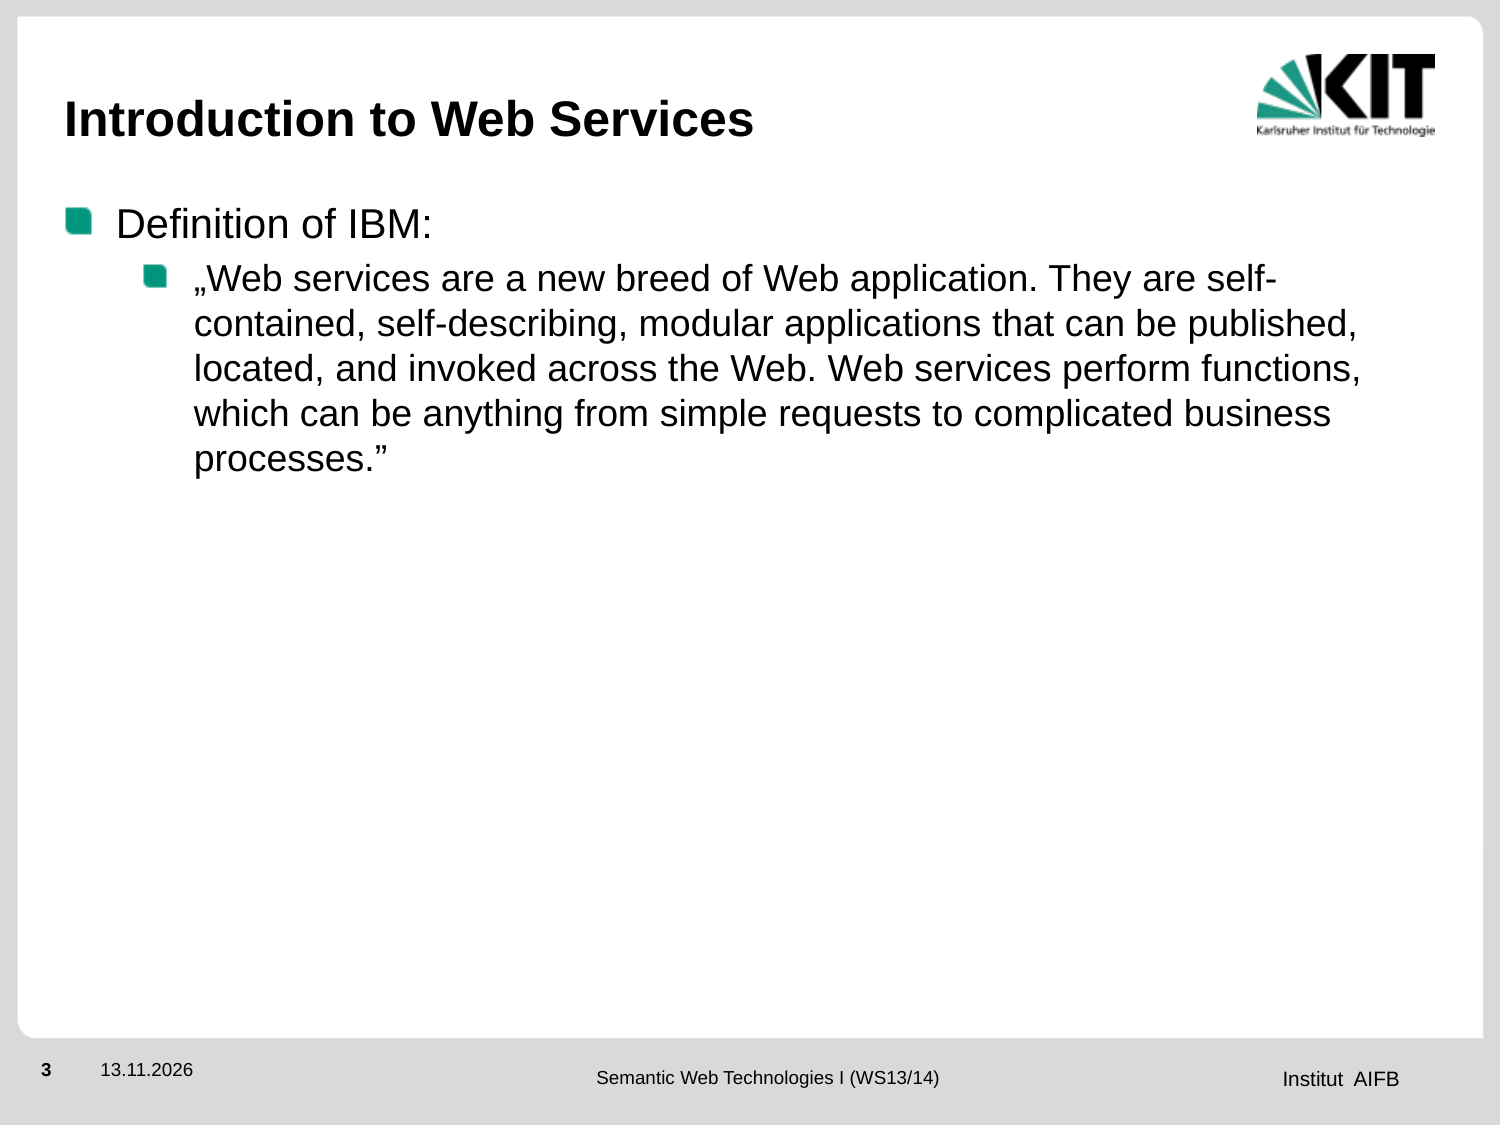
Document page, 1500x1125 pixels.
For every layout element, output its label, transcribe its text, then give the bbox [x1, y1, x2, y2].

title Introduction to Web Services [64, 54, 1198, 147]
list Definition of IBM: „Web services are a new breed of Web application. They are self-contained, self-describing, modular applications that can be published, located, and invoked across the Web. Web services perform functions, which can be anything from simple requests to complicated business processes.” [64, 196, 1436, 1000]
picture [0, 0, 1500, 1125]
